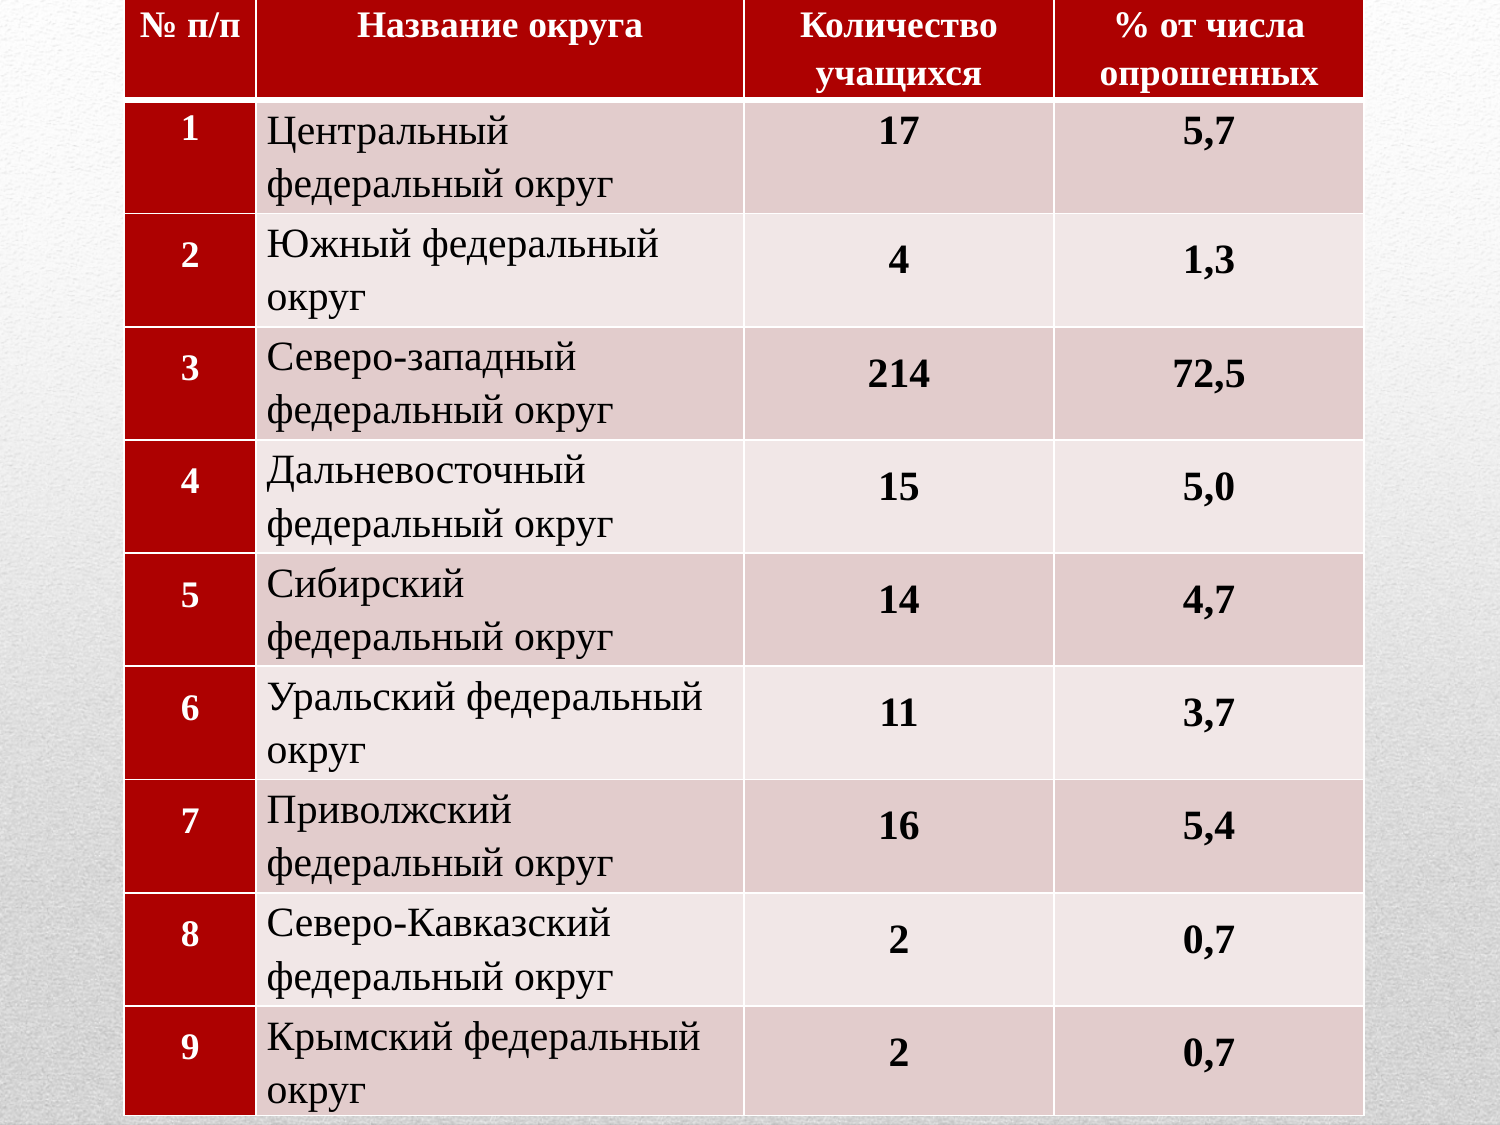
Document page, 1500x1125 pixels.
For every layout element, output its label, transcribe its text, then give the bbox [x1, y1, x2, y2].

table_cell Центральный федеральный округ [257, 103, 743, 213]
table_cell 0,7 [1055, 894, 1363, 1005]
table_cell 4 [745, 214, 1053, 326]
table_cell Северо-западный федеральный округ [257, 328, 743, 439]
table_header № п/п [125, 0, 255, 97]
table_cell 9 [125, 1007, 255, 1115]
table_cell 6 [125, 667, 255, 779]
table_cell 1 [125, 103, 255, 213]
table_cell 0,7 [1055, 1007, 1363, 1115]
table_cell Сибирский федеральный округ [257, 554, 743, 665]
table_cell 16 [745, 780, 1053, 892]
table_cell 2 [125, 214, 255, 326]
table_cell 7 [125, 780, 255, 892]
table_header Количество учащихся [745, 0, 1053, 97]
table_cell 17 [745, 103, 1053, 213]
table_cell 1,3 [1055, 214, 1363, 326]
table_cell 2 [745, 1007, 1053, 1115]
table_header % от числа опрошенных [1055, 0, 1363, 97]
table_cell 15 [745, 441, 1053, 552]
table_cell 4 [125, 441, 255, 552]
table_cell 214 [745, 328, 1053, 439]
table_cell 5,0 [1055, 441, 1363, 552]
table_cell 3 [125, 328, 255, 439]
table_cell 72,5 [1055, 328, 1363, 439]
table_cell Северо-Кавказский федеральный округ [257, 894, 743, 1005]
table_cell Уральский федеральный округ [257, 667, 743, 779]
table_cell 14 [745, 554, 1053, 665]
table_cell 11 [745, 667, 1053, 779]
table_cell 4,7 [1055, 554, 1363, 665]
table_cell Дальневосточный федеральный округ [257, 441, 743, 552]
table_cell 3,7 [1055, 667, 1363, 779]
table_cell 5 [125, 554, 255, 665]
table_cell 2 [745, 894, 1053, 1005]
table_cell Приволжский федеральный округ [257, 780, 743, 892]
table_cell 8 [125, 894, 255, 1005]
table_cell 5,7 [1055, 103, 1363, 213]
table_cell Южный федеральный округ [257, 214, 743, 326]
table_header Название округа [257, 0, 743, 97]
table_cell 5,4 [1055, 780, 1363, 892]
table_cell Крымский федеральный округ [257, 1007, 743, 1115]
